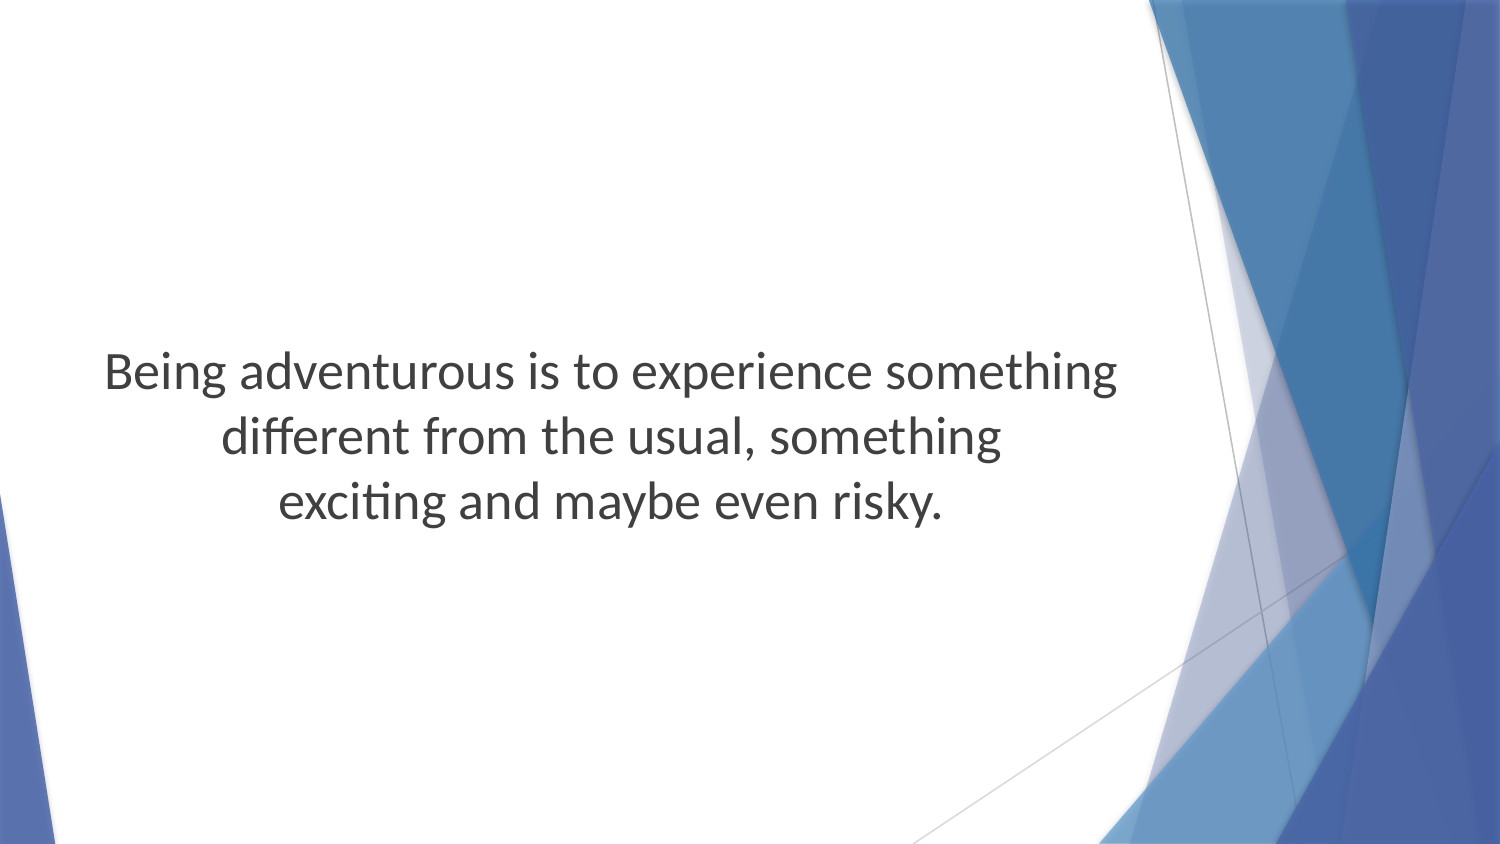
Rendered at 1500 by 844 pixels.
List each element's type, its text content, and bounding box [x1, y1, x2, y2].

list Being adventurous is to experience something different from the usual, something exciting and maybe even risky. [83, 327, 1141, 576]
